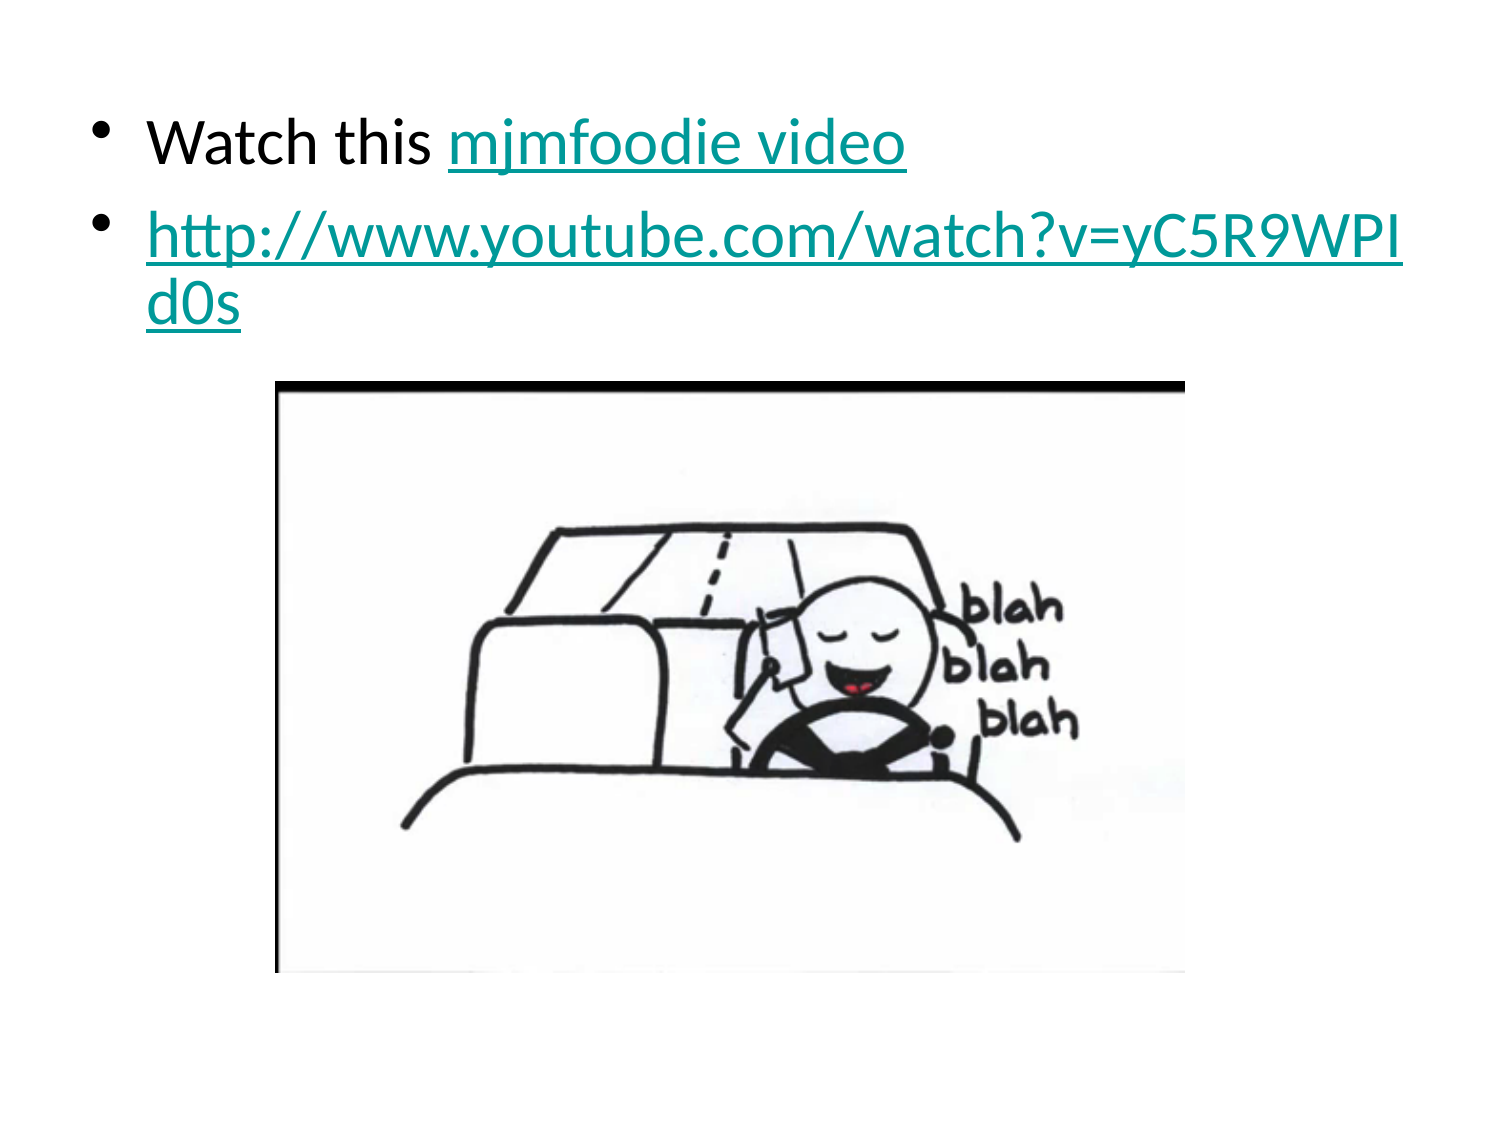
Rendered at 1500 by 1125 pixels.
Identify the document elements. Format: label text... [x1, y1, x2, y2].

picture [275, 380, 1186, 974]
list Watch this mjmfoodie video http://www.youtube.com/watch?v=yC5R9WPId0s [75, 90, 1425, 1005]
